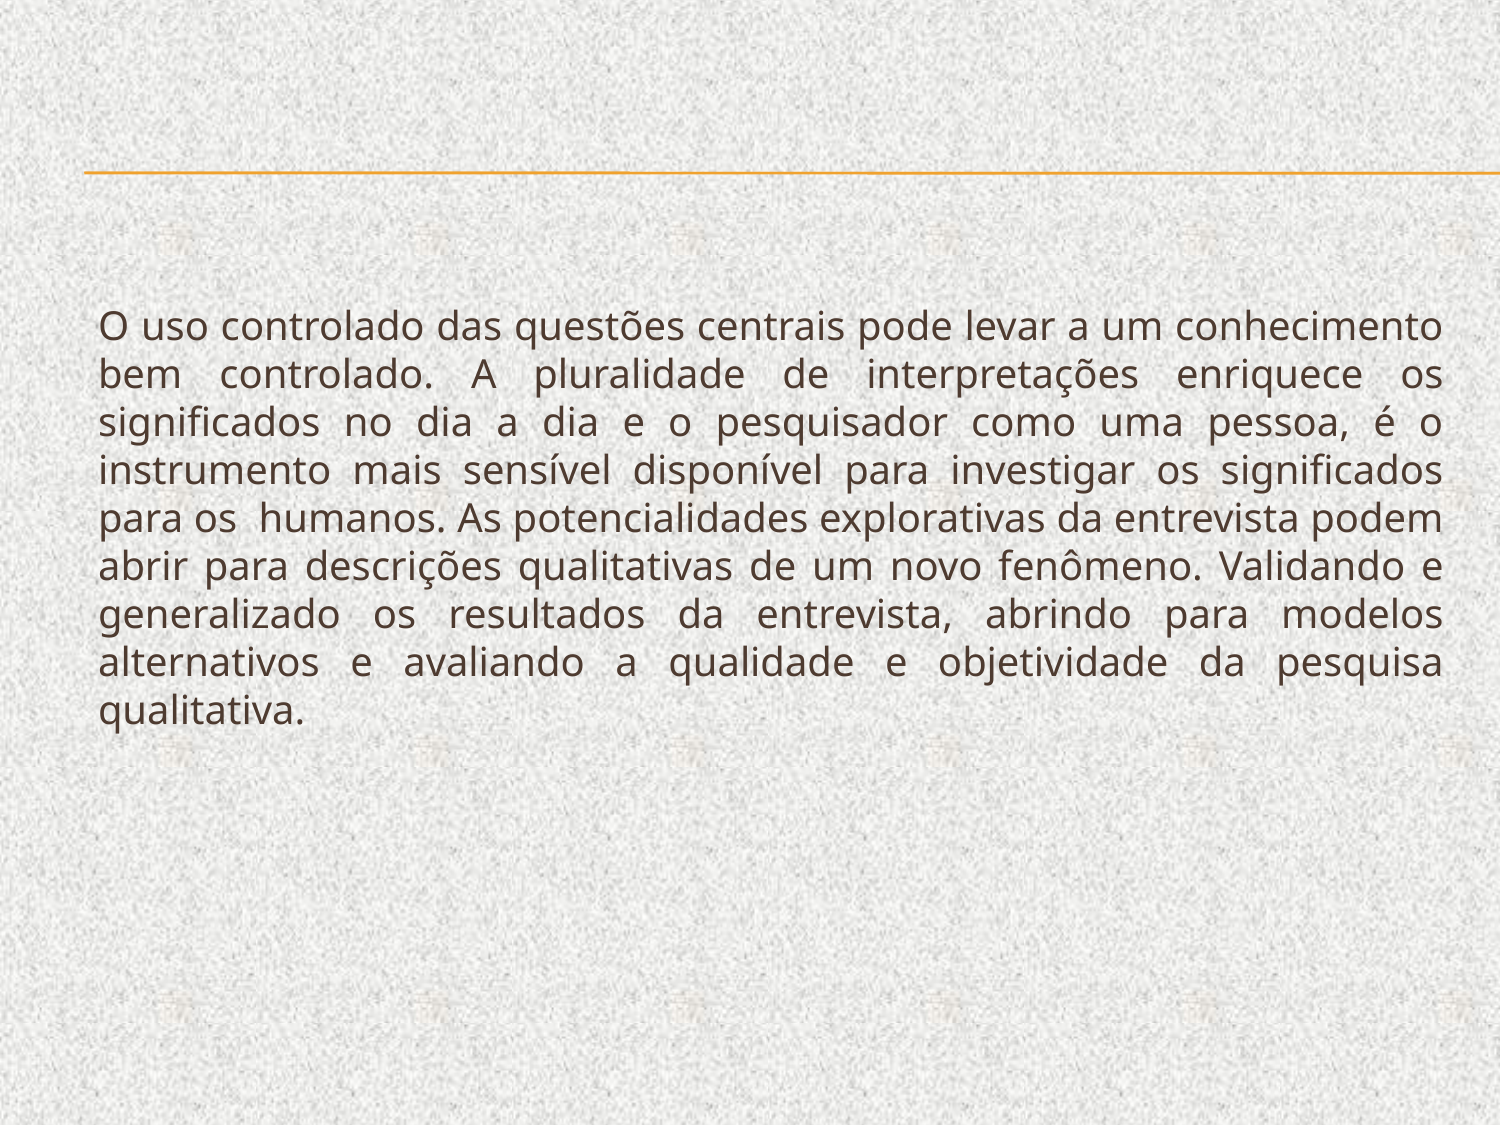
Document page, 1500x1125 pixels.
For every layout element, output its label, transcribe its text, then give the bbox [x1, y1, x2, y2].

text_box [35, 796, 1461, 988]
picture [0, 0, 1500, 1125]
text_box [35, 562, 1461, 753]
list O uso controlado das questões centrais pode levar a um conhecimento bem controlado. A pluralidade de interpretações enriquece os significados no dia a dia e o pesquisador como uma pessoa, é o instrumento mais sensível disponível para investigar os significados para os humanos. As potencialidades explorativas da entrevista podem abrir para descrições qualitativas de um novo fenômeno. Validando e generalizado os resultados da entrevista, abrindo para modelos alternativos e avaliando a qualidade e objetividade da pesquisa qualitativa. [35, 292, 1461, 562]
